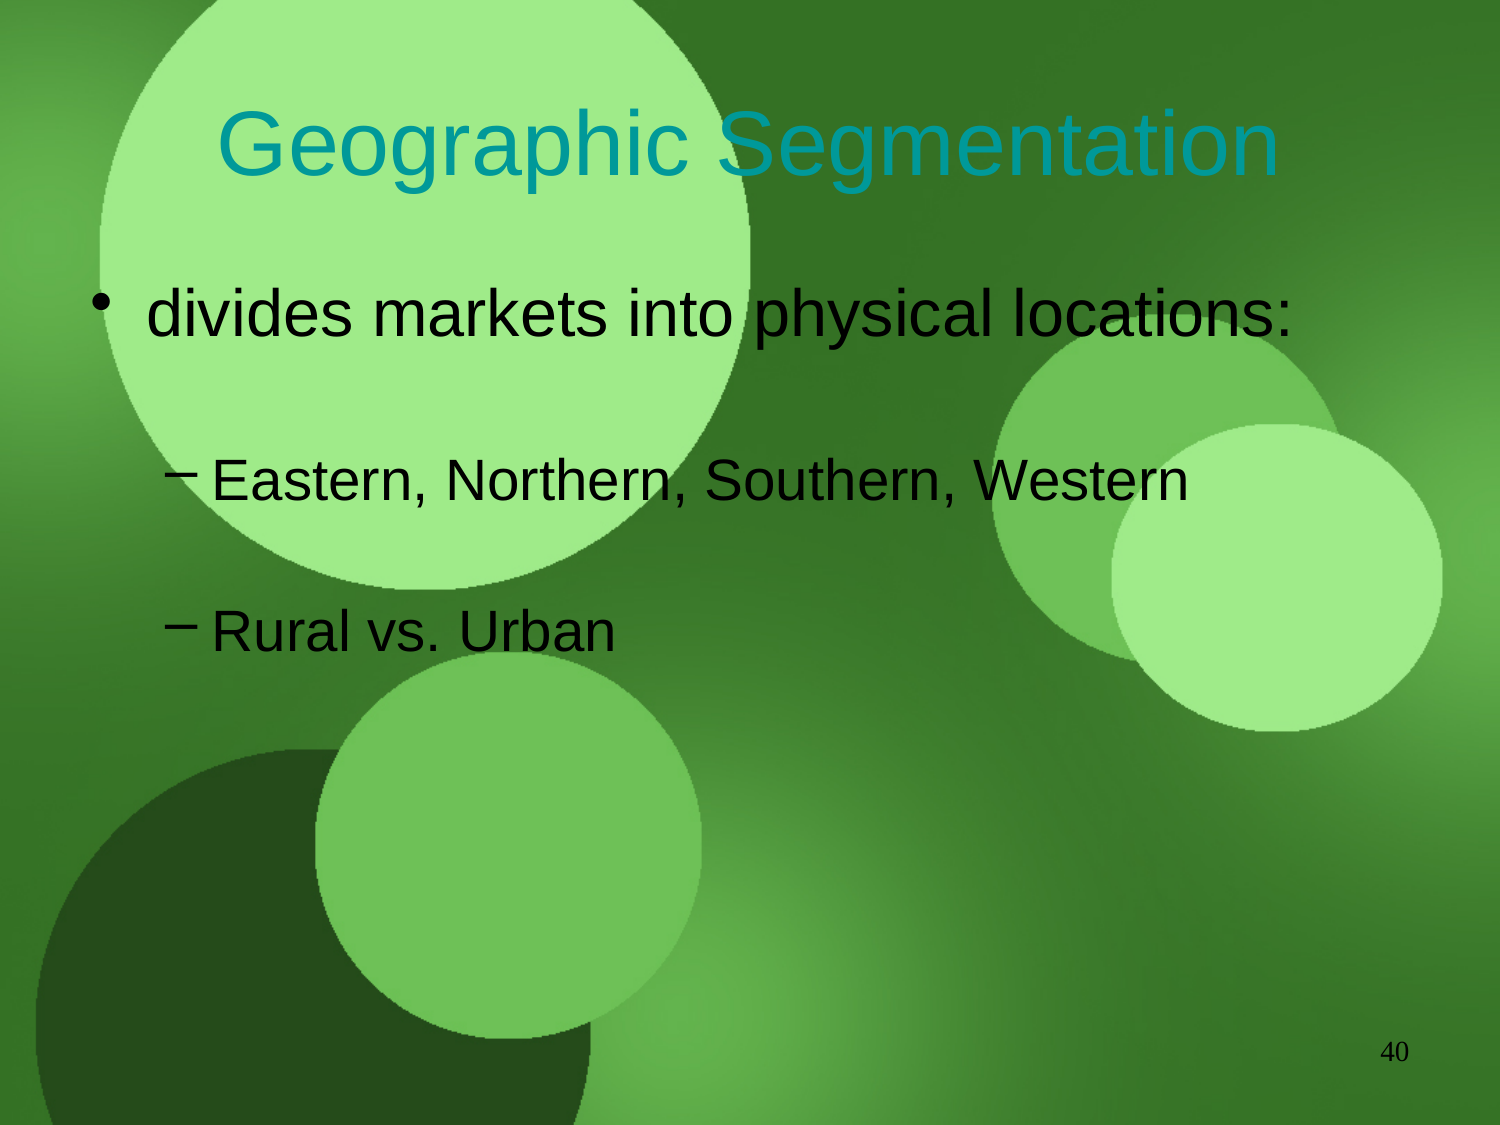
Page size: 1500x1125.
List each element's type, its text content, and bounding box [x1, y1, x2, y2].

picture [0, 0, 1500, 1125]
title Geographic Segmentation [74, 44, 1426, 233]
list divides markets into physical locations: Eastern, Northern, Southern, Western Rural vs. Urban [74, 262, 1426, 1006]
slide_number 40 [1074, 1024, 1426, 1103]
